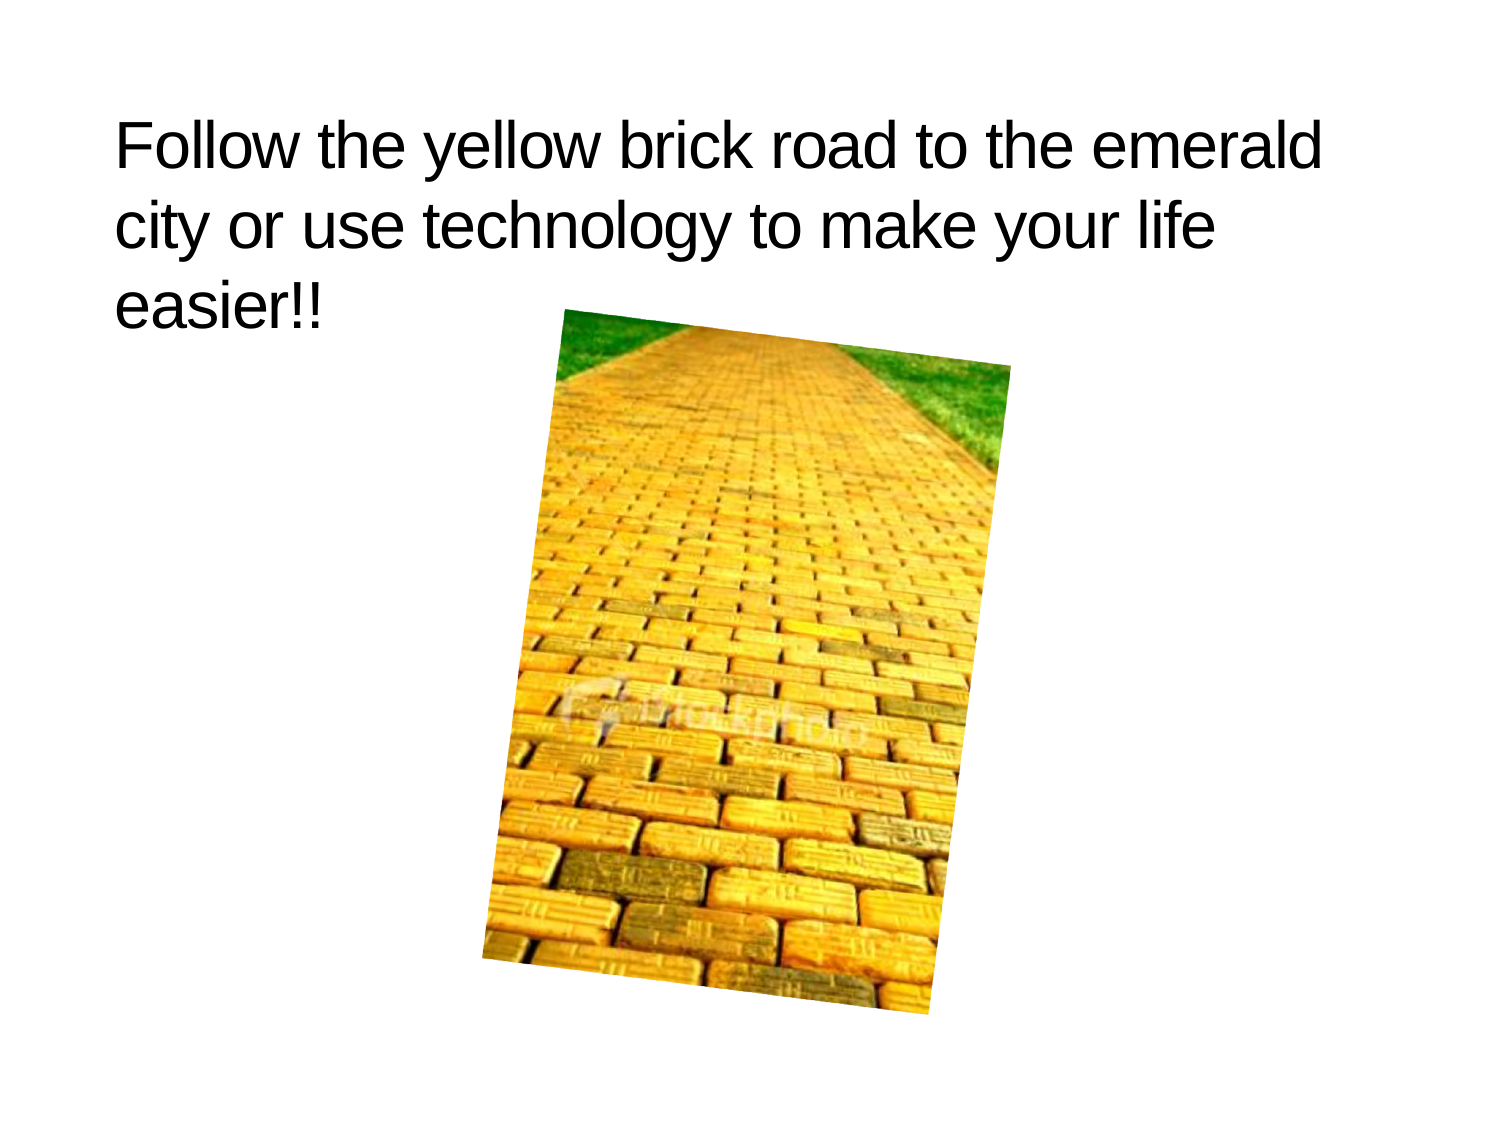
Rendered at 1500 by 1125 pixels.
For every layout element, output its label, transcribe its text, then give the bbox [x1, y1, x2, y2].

title Follow the yellow brick road to the emerald city or use technology to make your life easier!! [99, 62, 1388, 350]
picture [483, 310, 1010, 1014]
